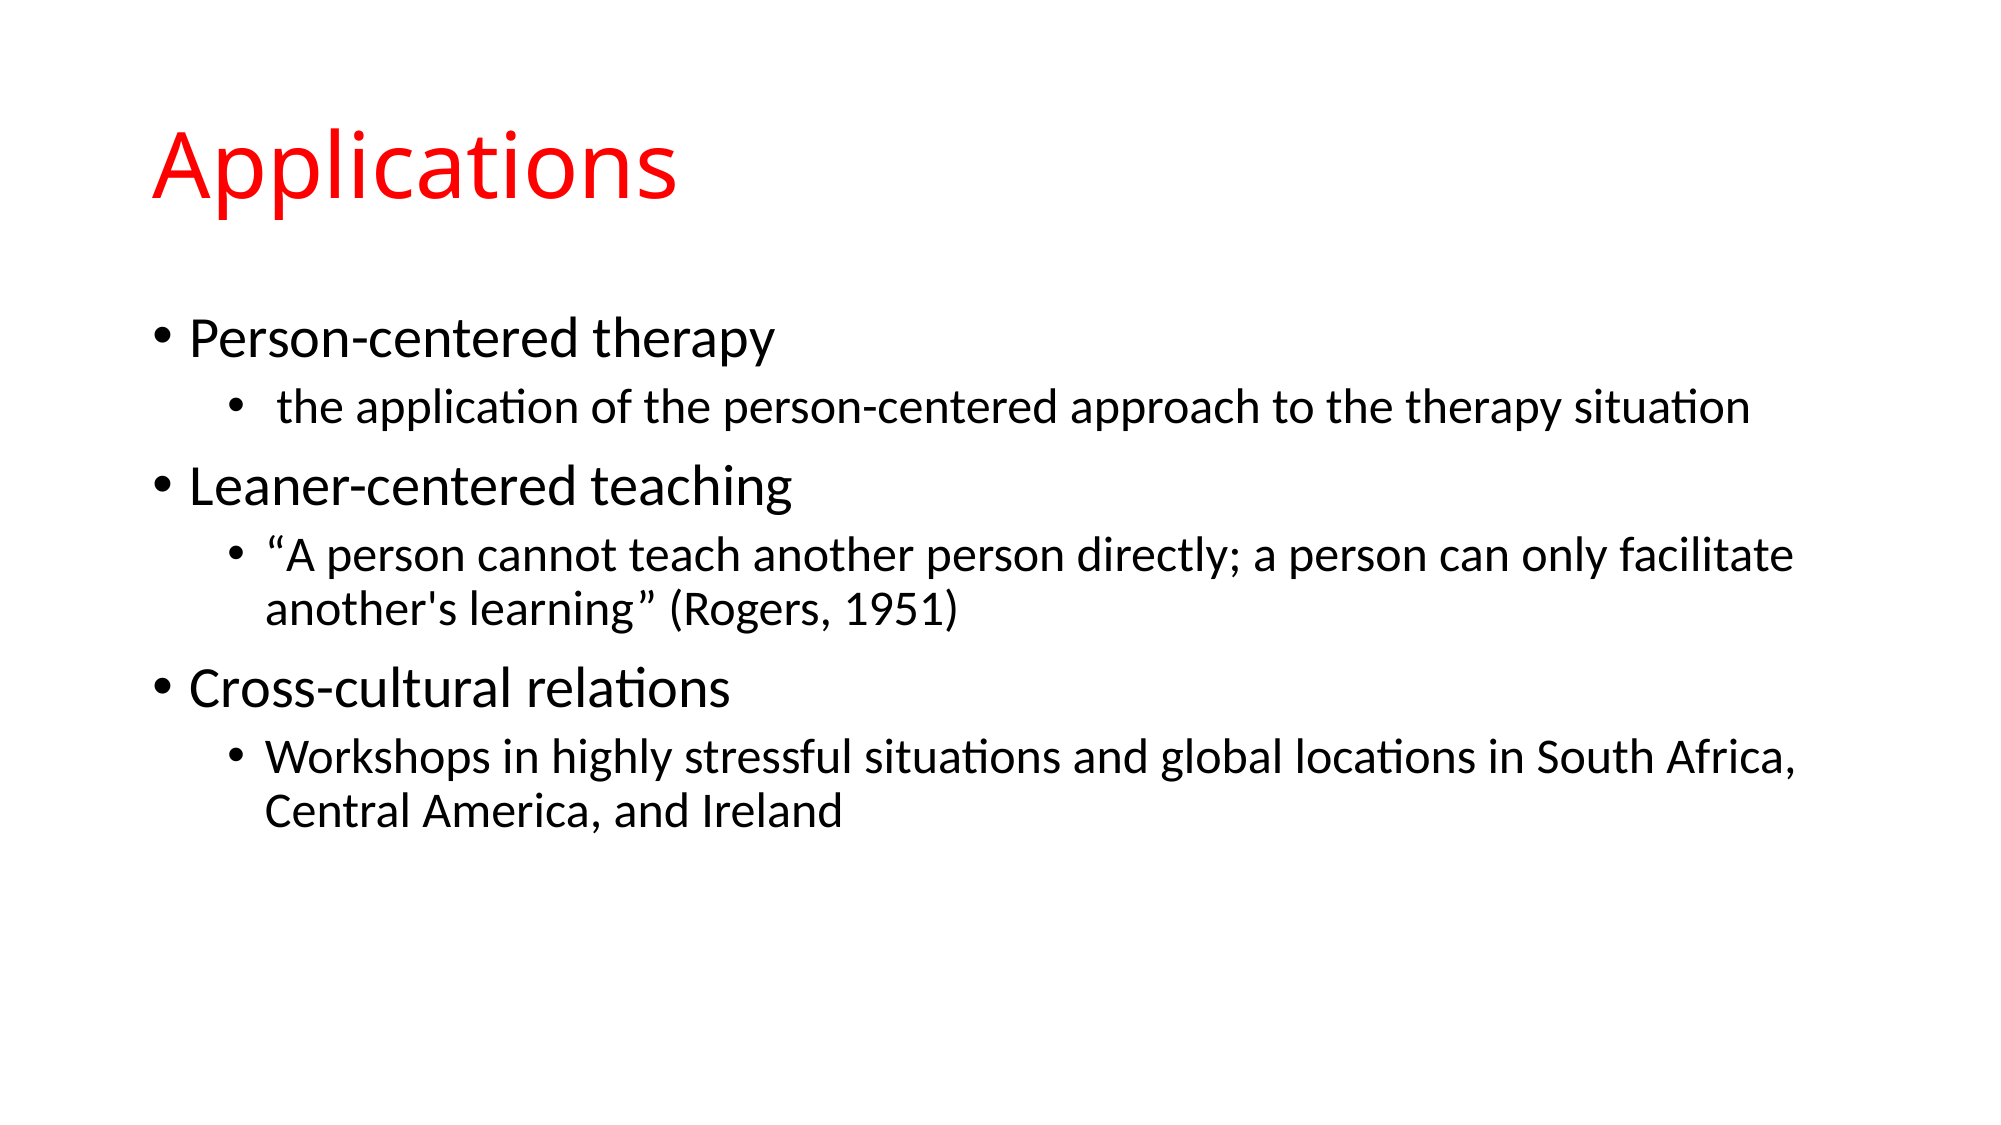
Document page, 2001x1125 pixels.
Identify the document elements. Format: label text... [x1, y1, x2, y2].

title Applications [137, 59, 1863, 278]
list Person-centered therapy the application of the person-centered approach to the therapy situation Leaner-centered teaching “A person cannot teach another person directly; a person can only facilitate another's learning” (Rogers, 1951) Cross-cultural relations Workshops in highly stressful situations and global locations in South Africa, Central America, and Ireland [137, 299, 1863, 1014]
